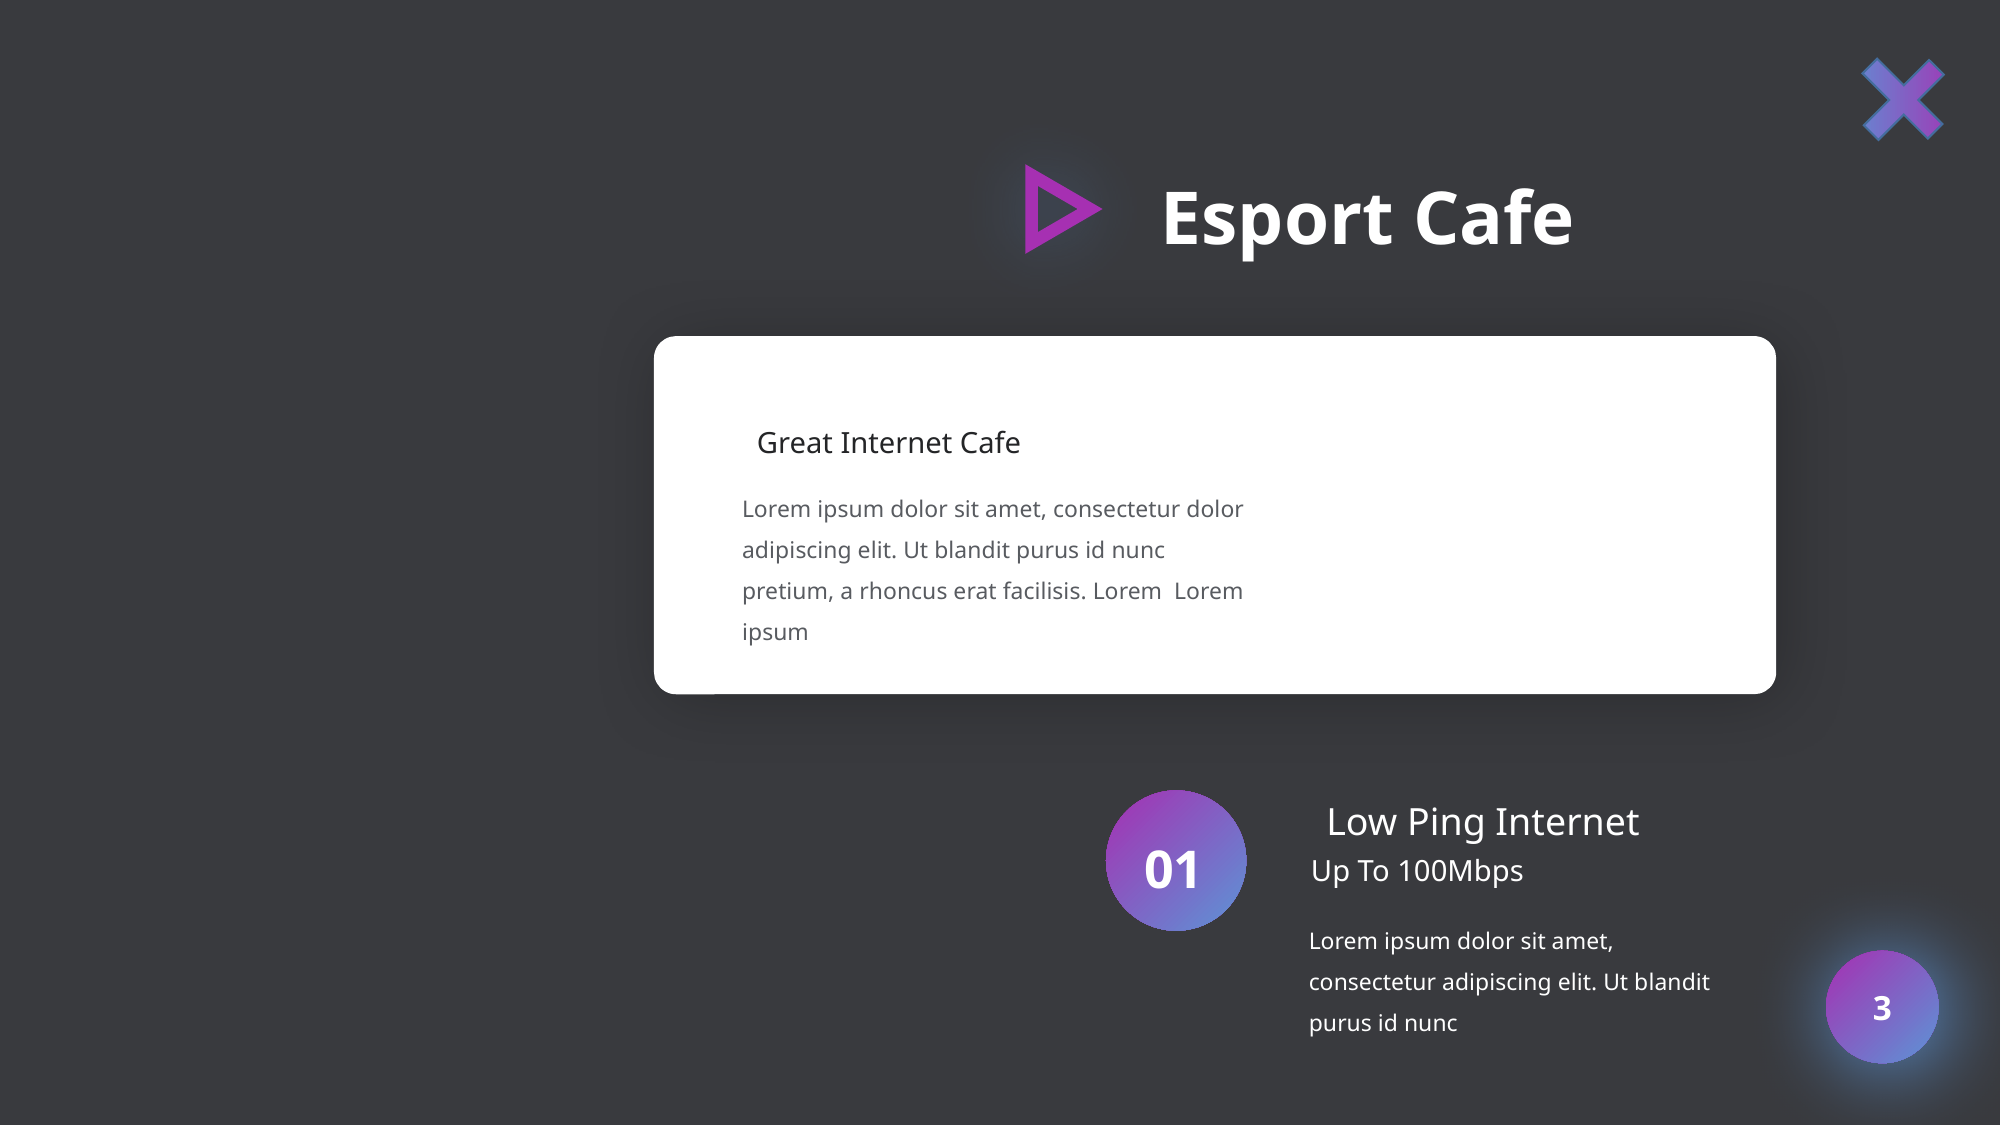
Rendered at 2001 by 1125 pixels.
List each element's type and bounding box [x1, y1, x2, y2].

text_box [992, 335, 1761, 696]
picture [1327, 336, 1777, 695]
text_box [1861, 57, 1946, 142]
text_box [1031, 163, 1606, 268]
picture [89, 80, 992, 1041]
text_box [1105, 790, 1753, 1004]
text_box [724, 416, 1268, 614]
